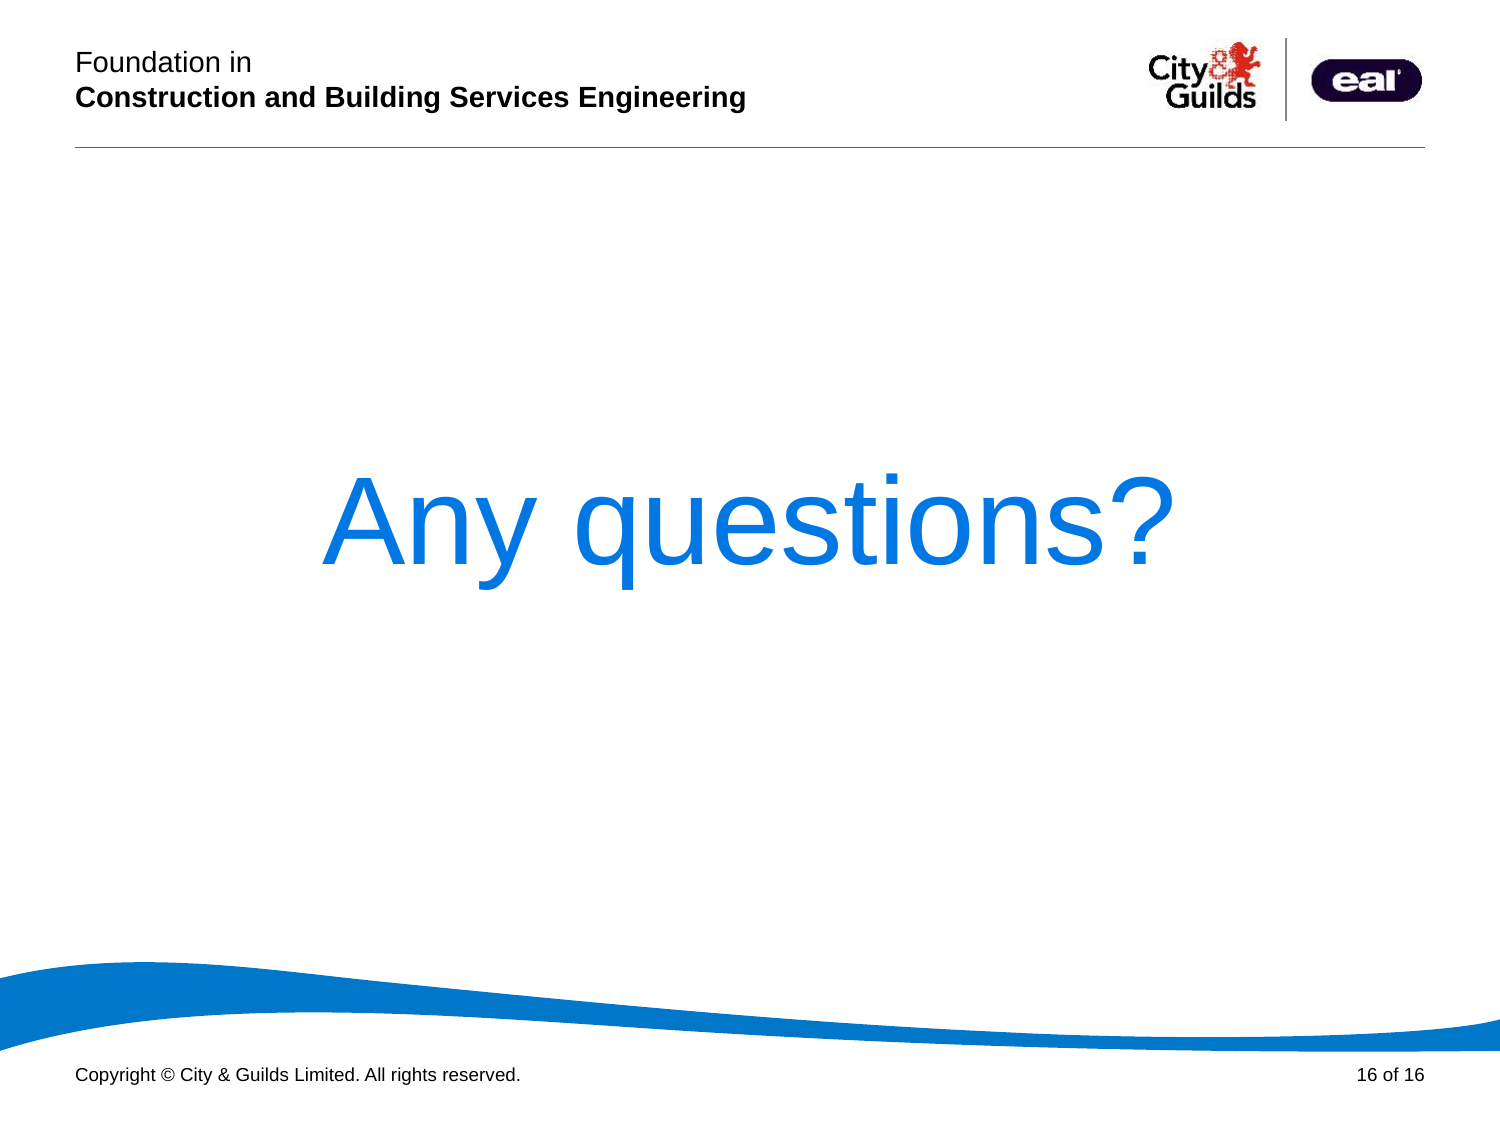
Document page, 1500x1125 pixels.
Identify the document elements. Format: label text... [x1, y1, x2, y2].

list Any questions? [74, 247, 1426, 946]
picture [1149, 38, 1422, 121]
